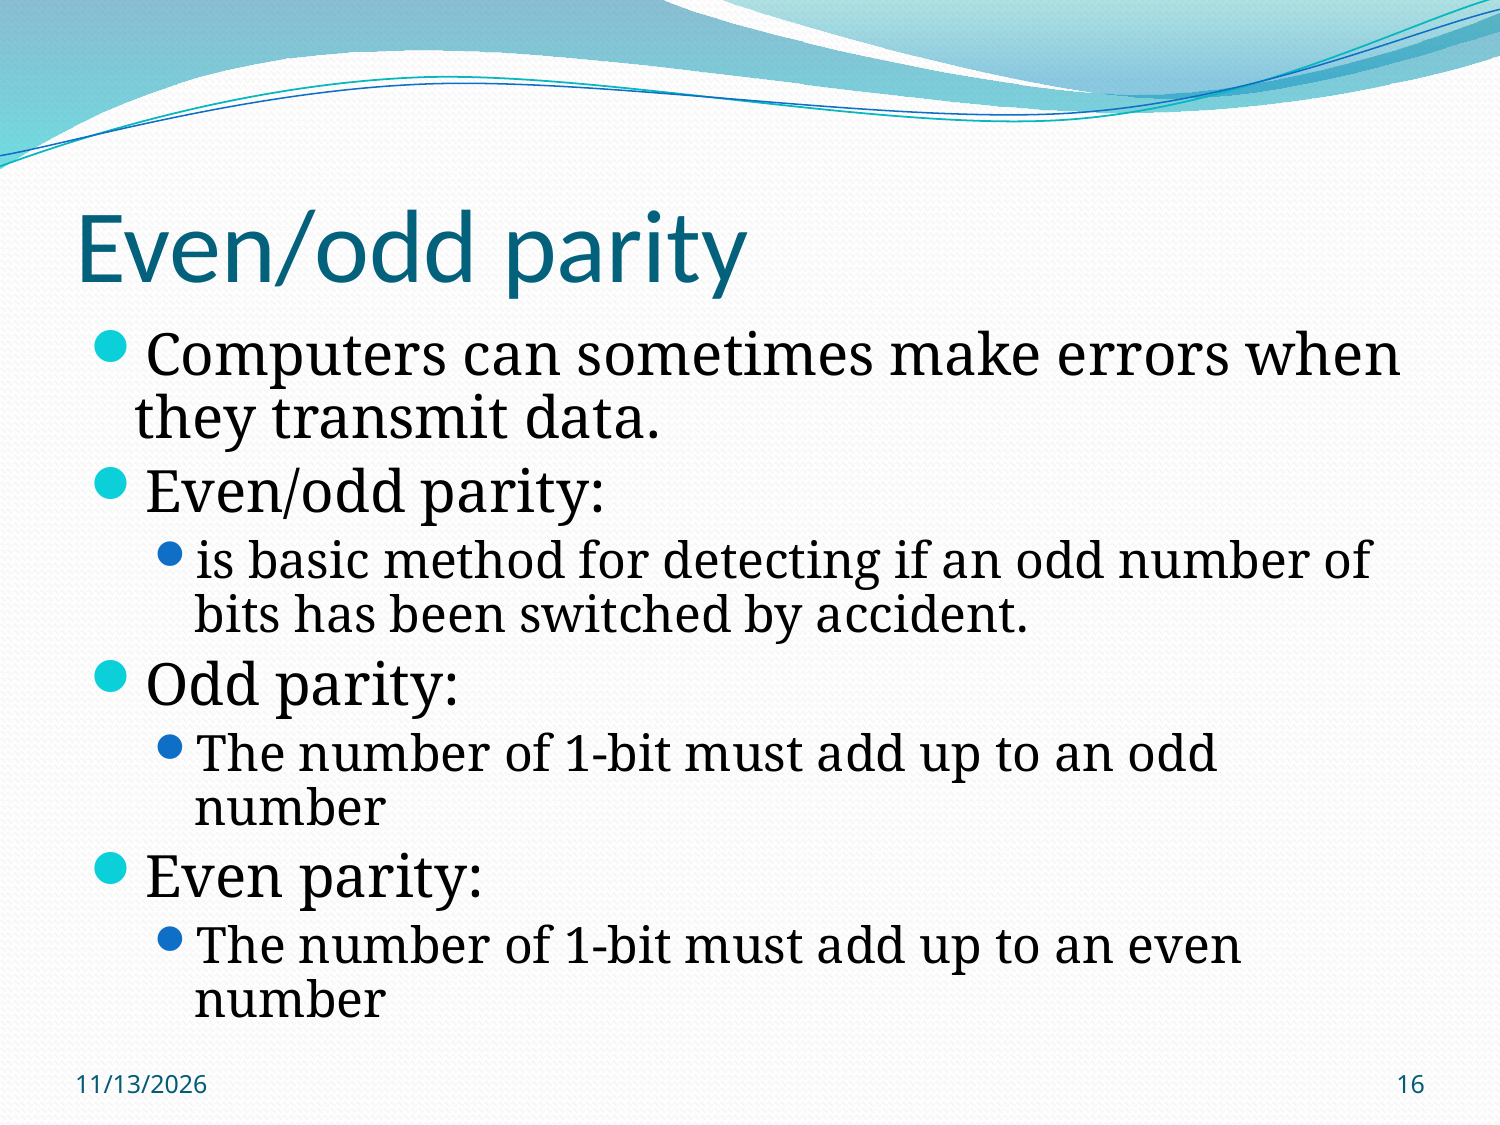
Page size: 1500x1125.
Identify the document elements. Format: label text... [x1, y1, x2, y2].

list Computers can sometimes make errors when they transmit data. Even/odd parity: is basic method for detecting if an odd number of bits has been switched by accident. Odd parity: The number of 1-bit must add up to an odd number Even parity: The number of 1-bit must add up to an even number [75, 317, 1425, 1038]
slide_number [75, 1042, 425, 1103]
slide_number 16 [1299, 1042, 1425, 1103]
title Even/odd parity [75, 115, 1425, 303]
